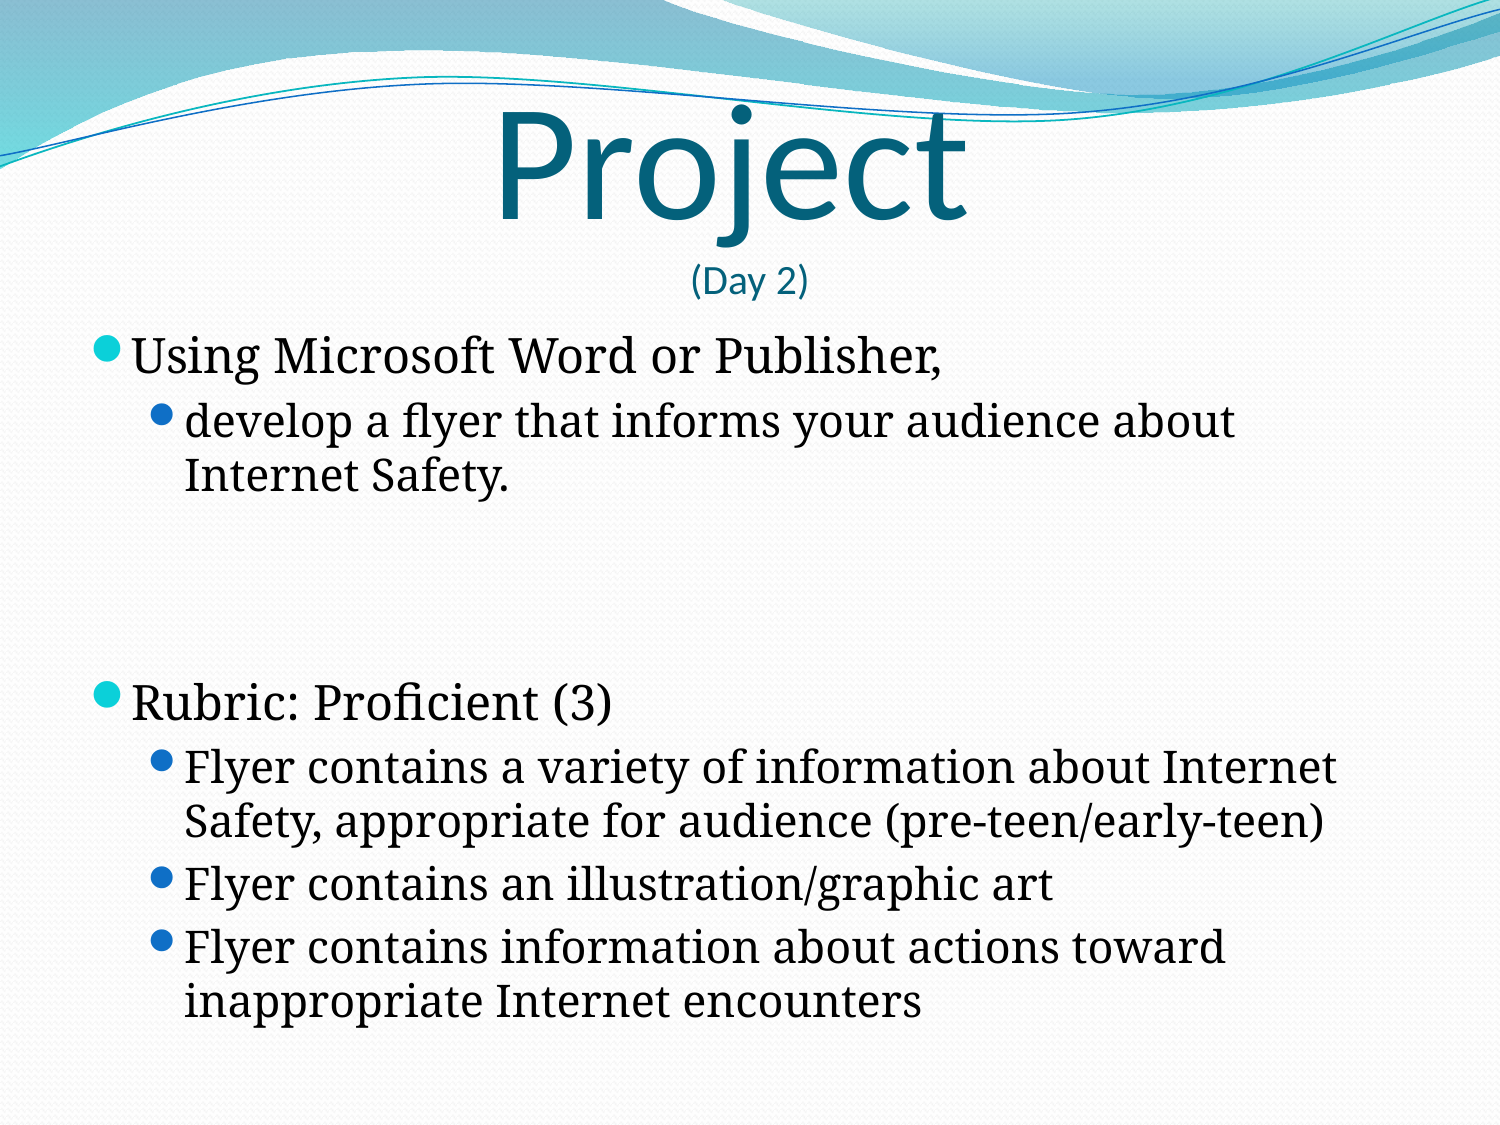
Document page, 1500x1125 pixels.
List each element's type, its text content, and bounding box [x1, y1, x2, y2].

list Using Microsoft Word or Publisher, develop a flyer that informs your audience about Internet Safety. Rubric: Proficient (3) Flyer contains a variety of information about Internet Safety, appropriate for audience (pre-teen/early-teen) Flyer contains an illustration/graphic art Flyer contains information about actions toward inappropriate Internet encounters [75, 317, 1425, 1038]
title Project (Day 2) [75, 115, 1425, 303]
